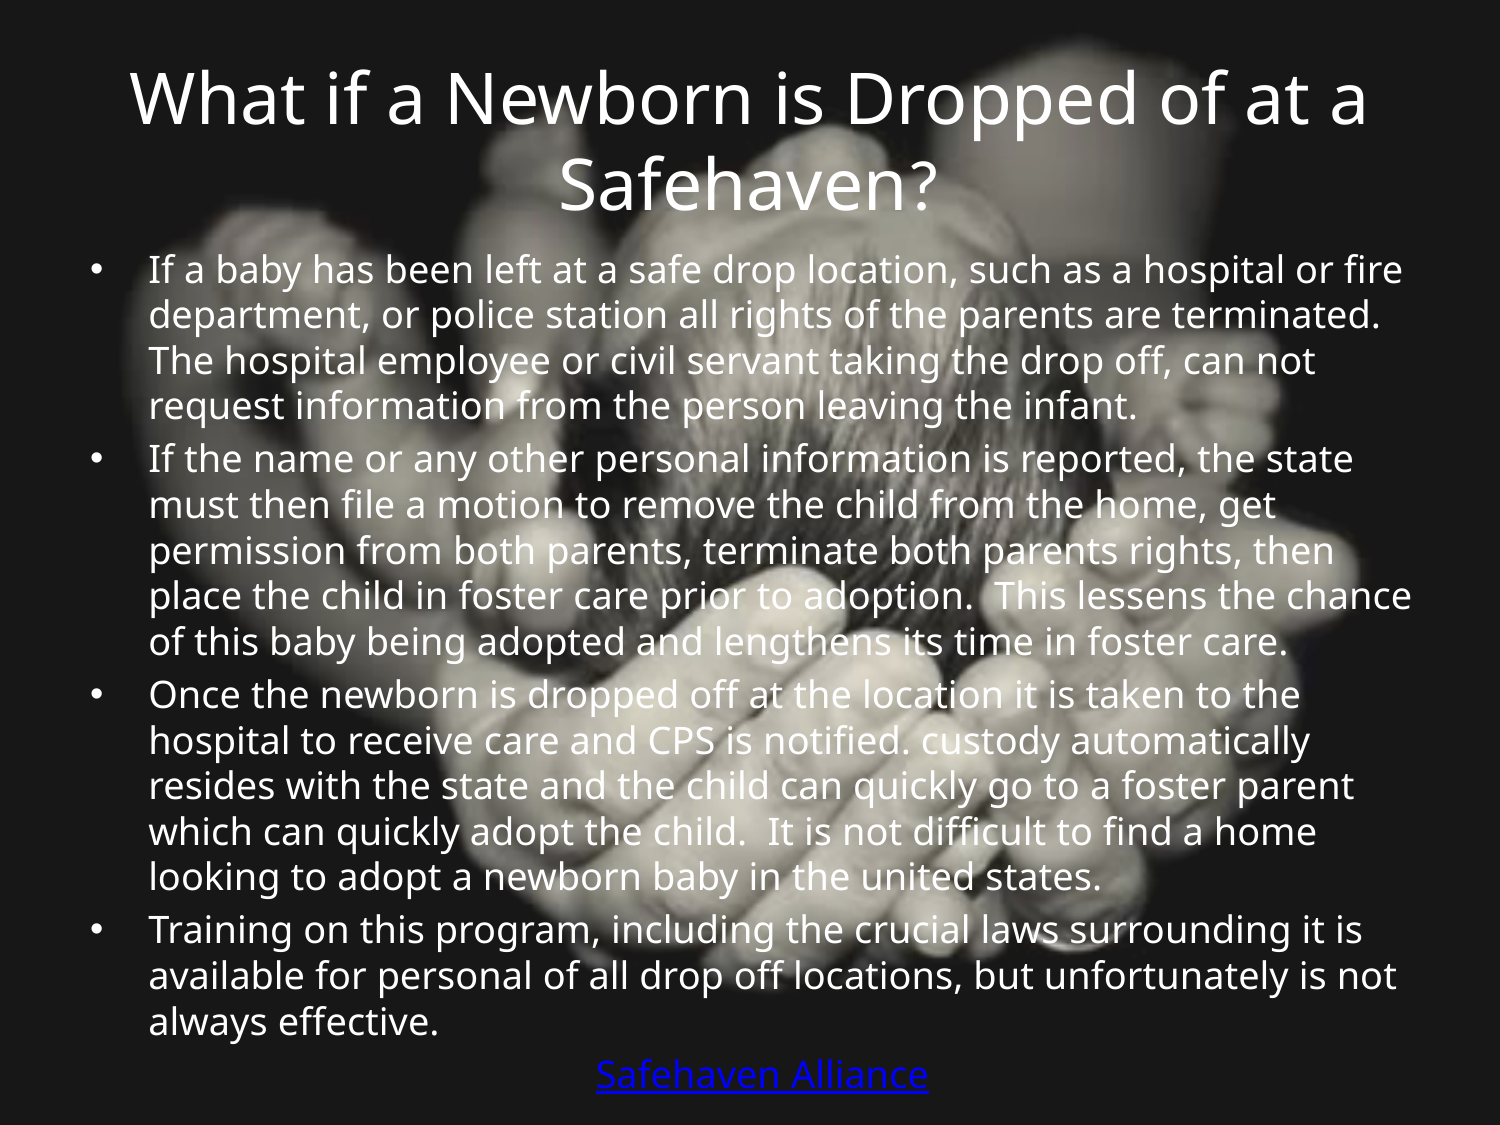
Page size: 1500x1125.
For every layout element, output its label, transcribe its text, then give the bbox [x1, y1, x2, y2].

list If a baby has been left at a safe drop location, such as a hospital or fire department, or police station all rights of the parents are terminated. The hospital employee or civil servant taking the drop off, can not request information from the person leaving the infant. If the name or any other personal information is reported, the state must then file a motion to remove the child from the home, get permission from both parents, terminate both parents rights, then place the child in foster care prior to adoption. This lessens the chance of this baby being adopted and lengthens its time in foster care. Once the newborn is dropped off at the location it is taken to the hospital to receive care and CPS is notified. custody automatically resides with the state and the child can quickly go to a foster parent which can quickly adopt the child. It is not difficult to find a home looking to adopt a newborn baby in the united states. Training on this program, including the crucial laws surrounding it is available for personal of all drop off locations, but unfortunately is not always effective. Safehaven Alliance [75, 237, 1450, 1125]
title What if a Newborn is Dropped of at a Safehaven? [75, 45, 1425, 233]
